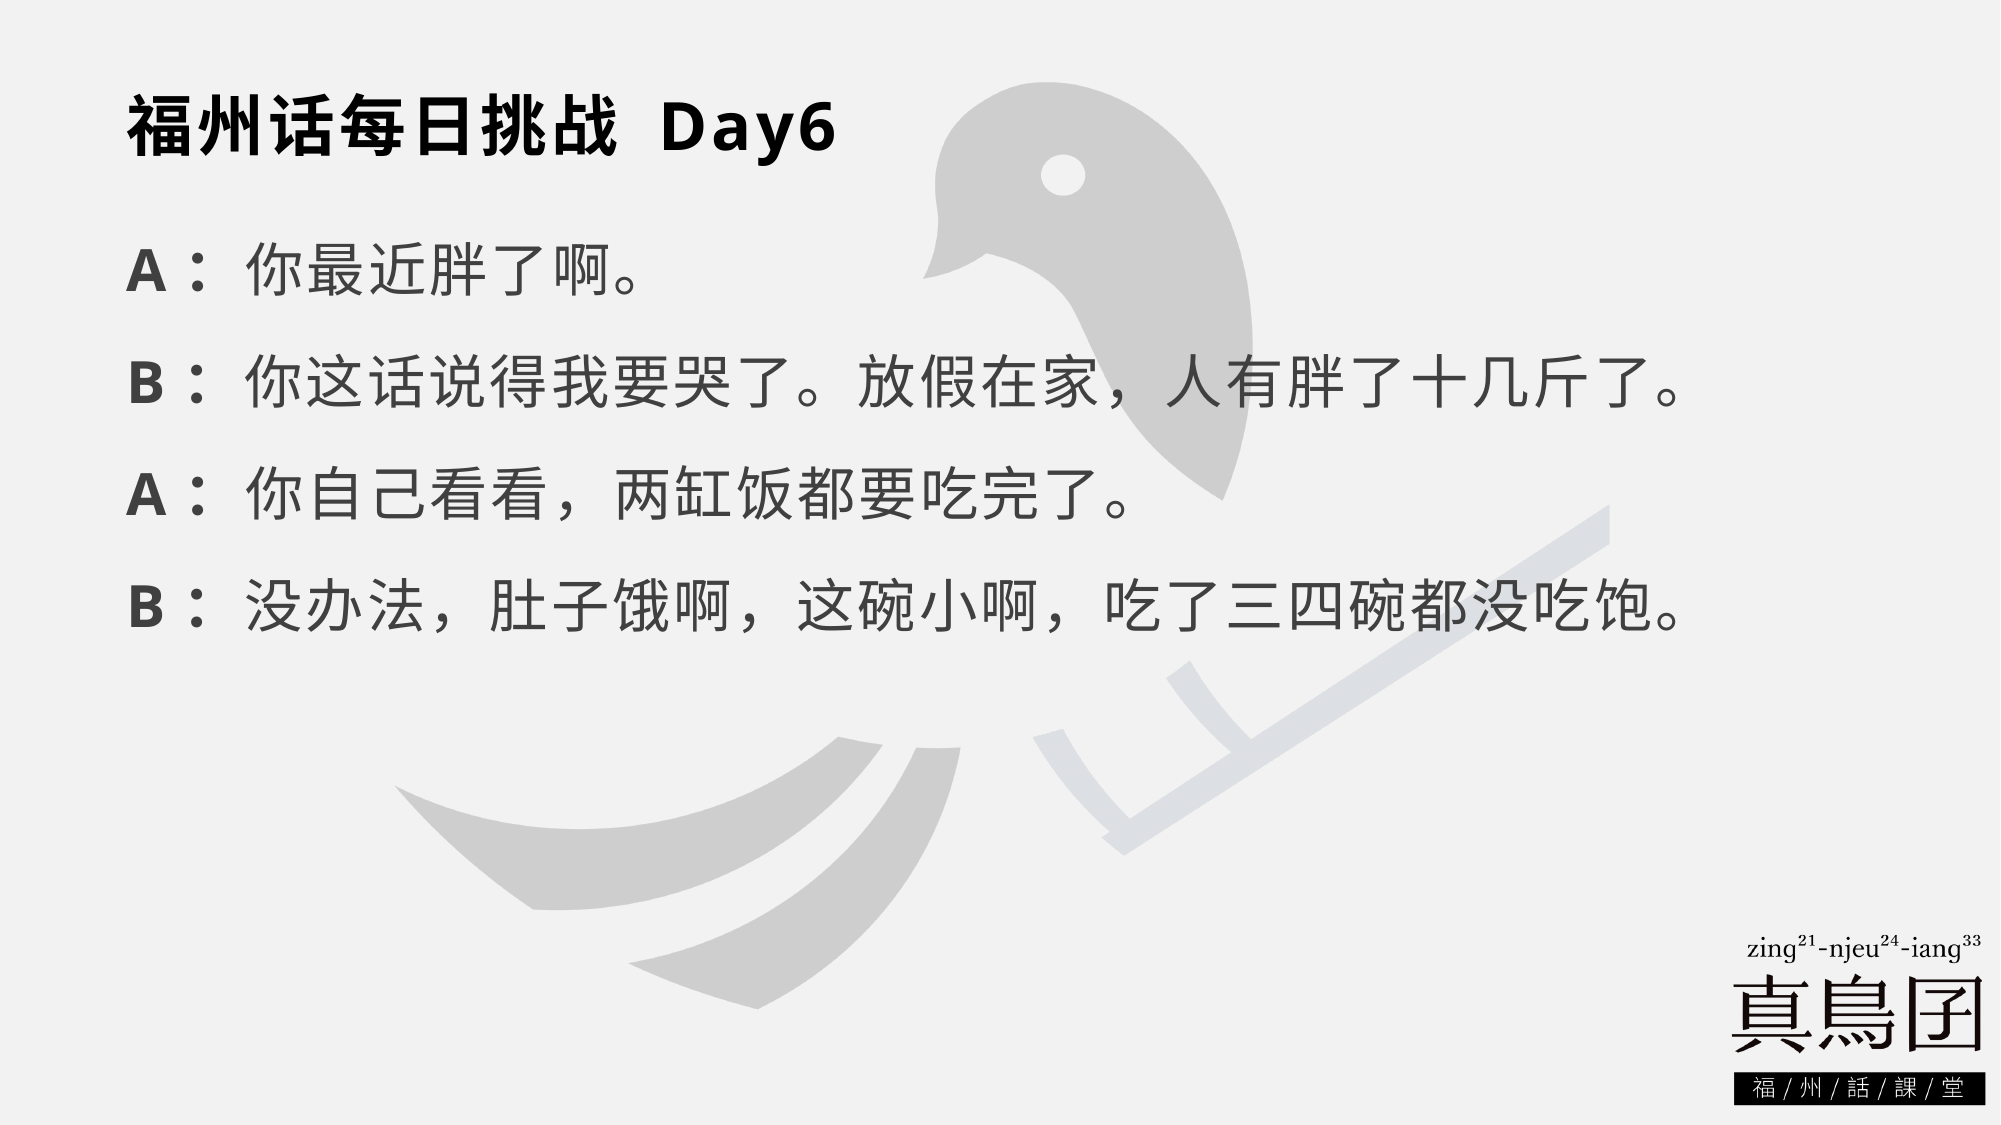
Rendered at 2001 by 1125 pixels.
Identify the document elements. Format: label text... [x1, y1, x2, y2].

picture [1681, 846, 2001, 1125]
title 福州话每日挑战 Day6 [109, 70, 1891, 178]
list A：你最近胖了啊。 B：你这话说得我要哭了。放假在家，人有胖了十几斤了。 A：你自己看看，两缸饭都要吃完了。 B：没办法，肚子饿啊，这碗小啊，吃了三四碗都没吃饱。 [109, 212, 1891, 1040]
